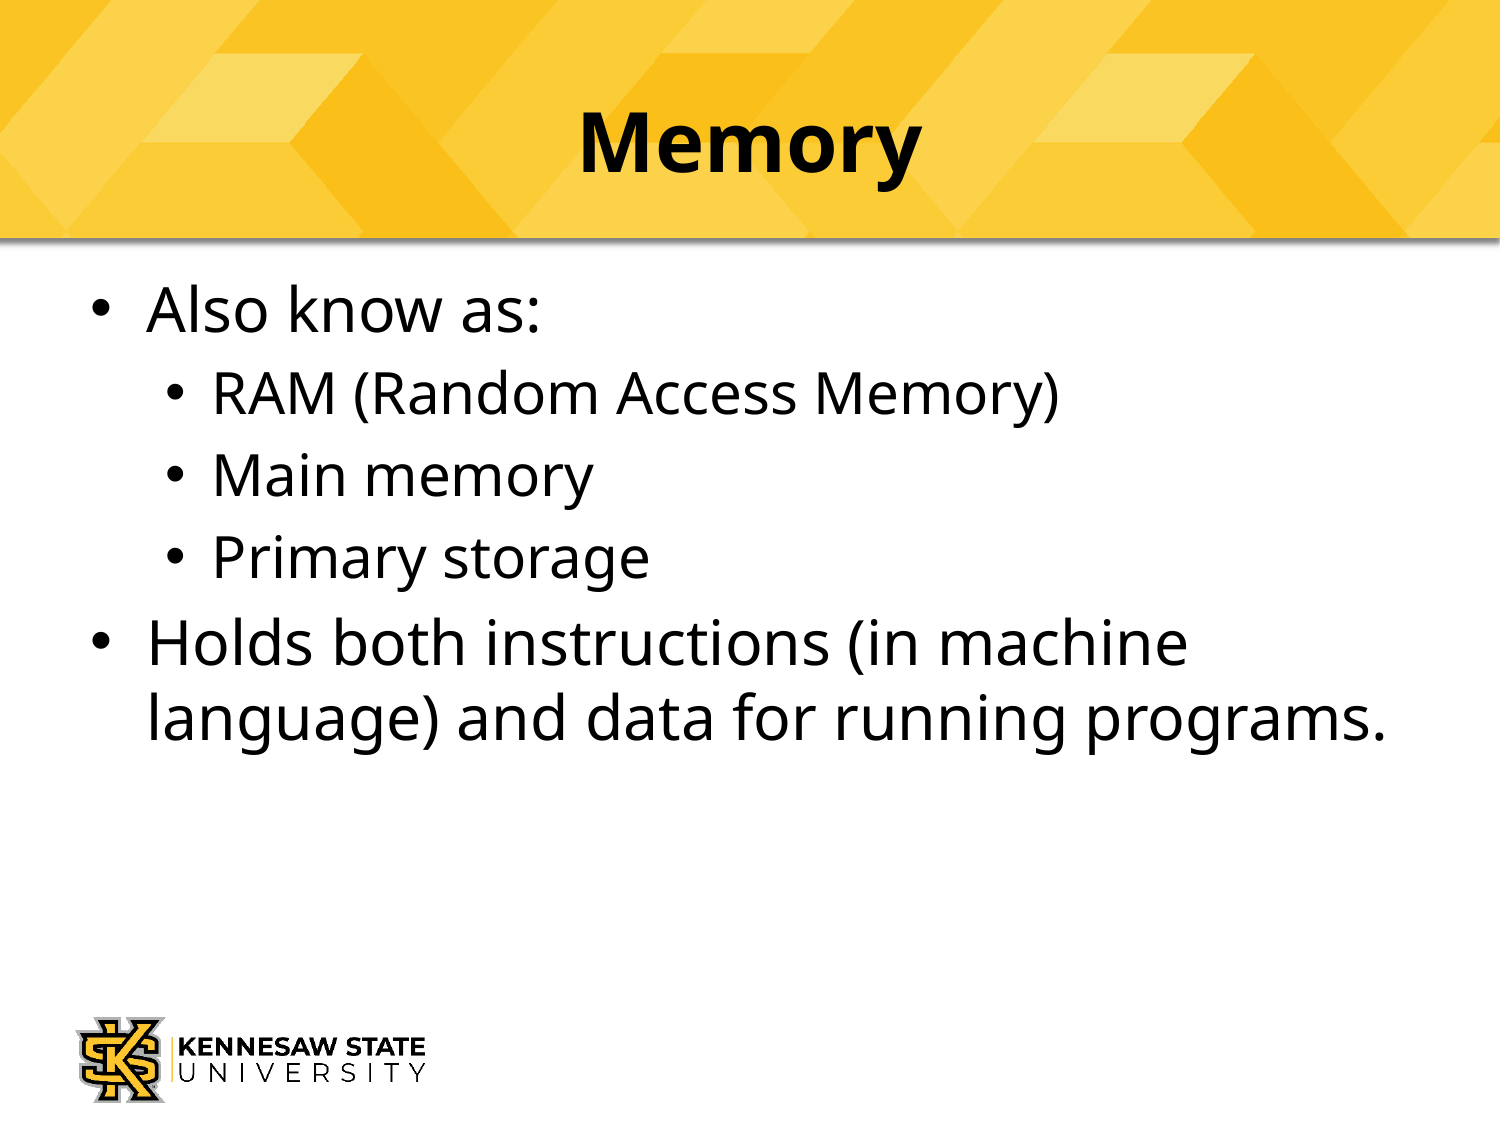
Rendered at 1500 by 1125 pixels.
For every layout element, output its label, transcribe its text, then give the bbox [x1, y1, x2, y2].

picture [0, 0, 1500, 251]
picture [75, 1017, 425, 1103]
list Also know as: RAM (Random Access Memory) Main memory Primary storage Holds both instructions (in machine language) and data for running programs. [75, 262, 1425, 1005]
title Memory [75, 45, 1425, 233]
